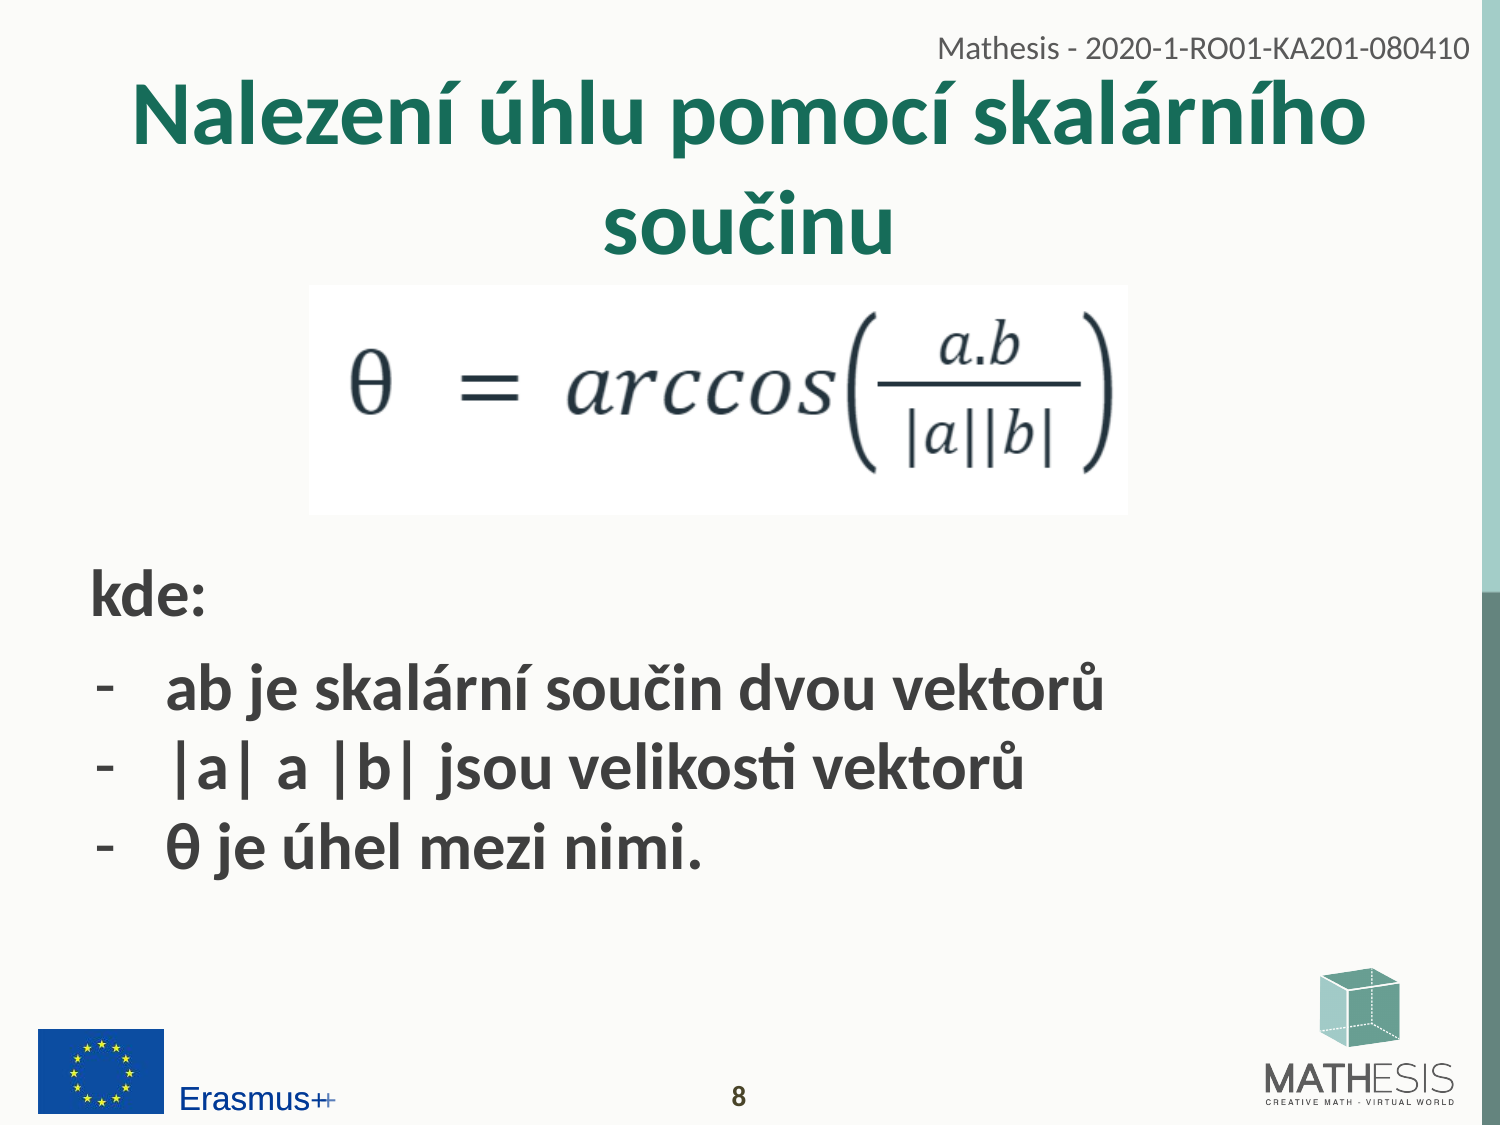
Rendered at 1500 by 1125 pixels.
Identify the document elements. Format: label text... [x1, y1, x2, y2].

picture [38, 1029, 164, 1114]
title Nalezení úhlu pomocí skalárního součinu [75, 45, 1425, 233]
picture [308, 284, 1129, 516]
list kde: ab je skalární součin dvou vektorů |a| a |b| jsou velikosti vektorů θ je úhel mezi nimi. [75, 262, 1425, 1005]
